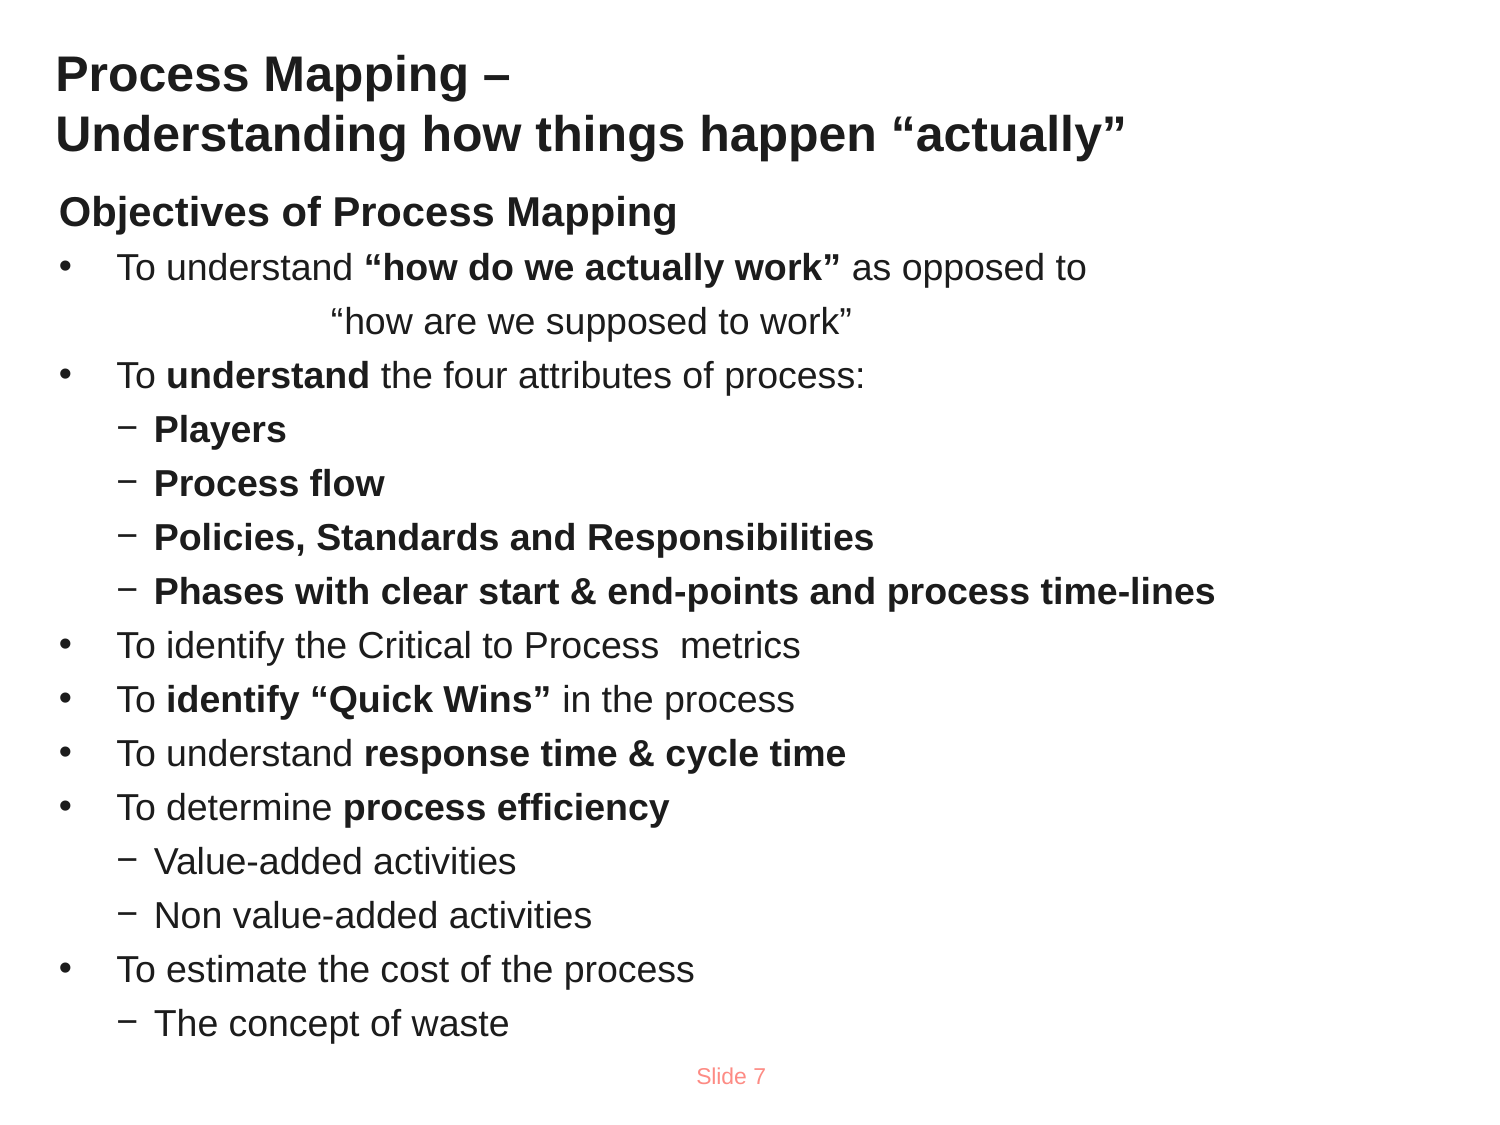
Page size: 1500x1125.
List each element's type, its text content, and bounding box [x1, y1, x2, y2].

list Objectives of Process Mapping To understand “how do we actually work” as opposed to “how are we supposed to work” To understand the four attributes of process: Players Process flow Policies, Standards and Responsibilities Phases with clear start & end-points and process time-lines To identify the Critical to Process metrics To identify “Quick Wins” in the process To understand response time & cycle time To determine process efficiency Value-added activities Non value-added activities To estimate the cost of the process The concept of waste [58, 174, 1500, 1040]
title Process Mapping – Understanding how things happen “actually” [55, 40, 1500, 123]
